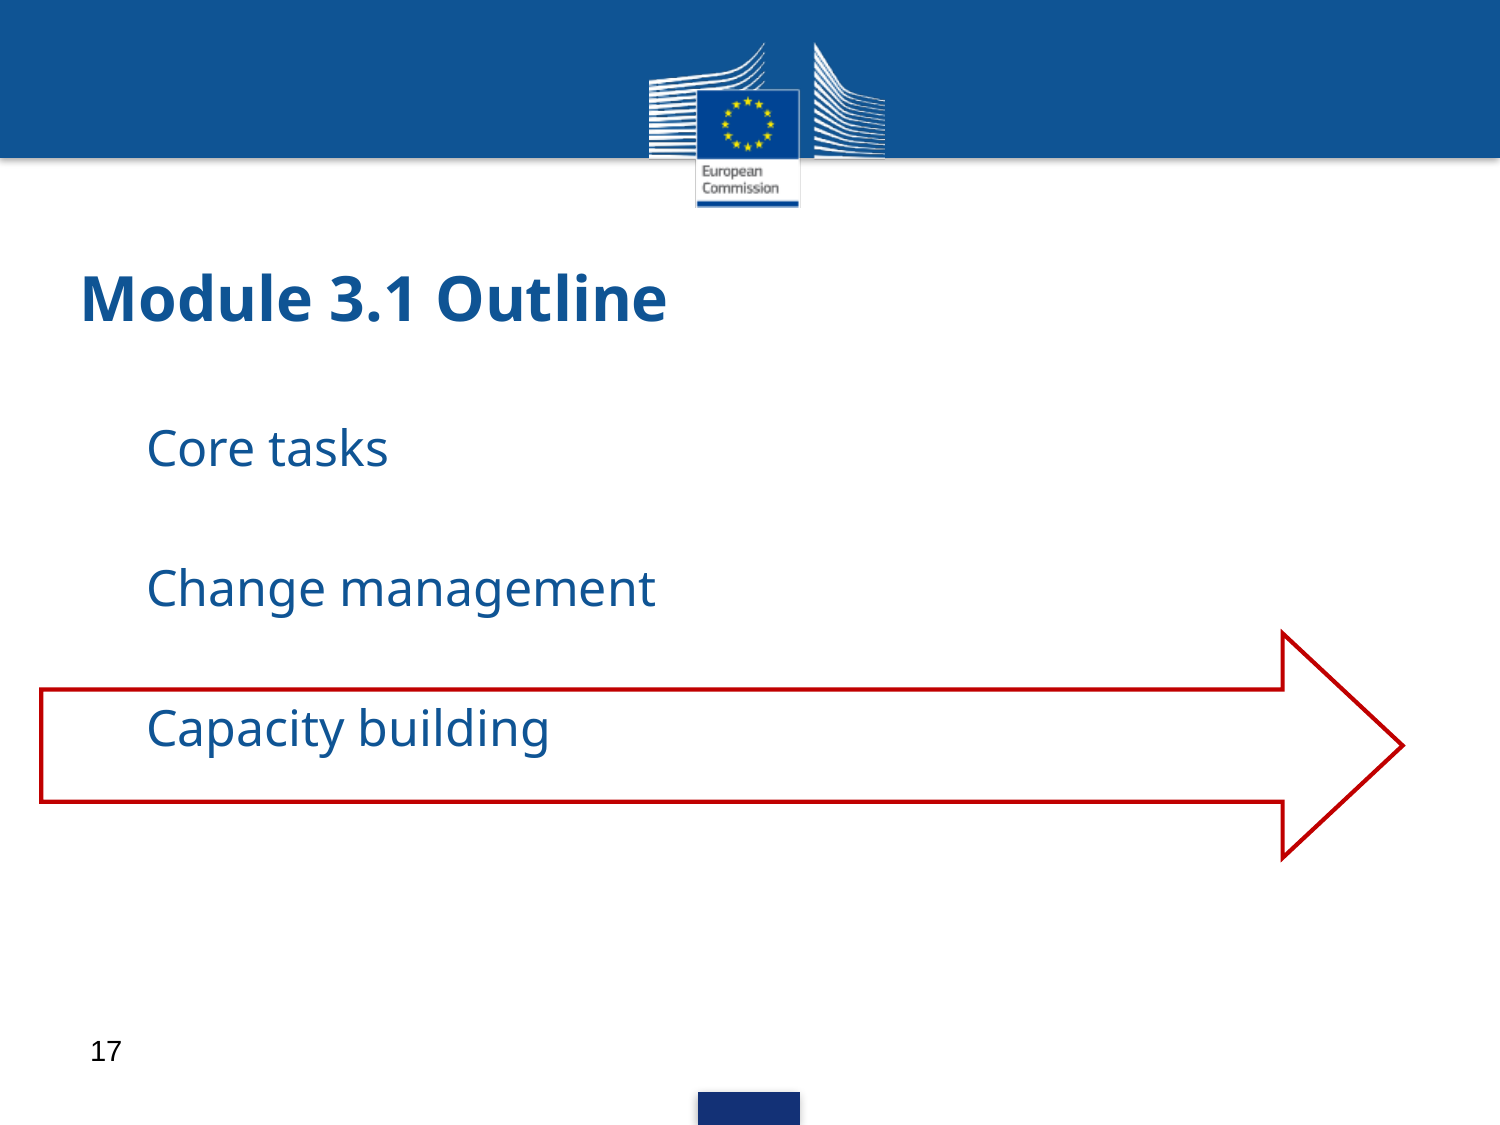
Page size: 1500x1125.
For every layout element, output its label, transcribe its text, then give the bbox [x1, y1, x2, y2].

picture [649, 42, 885, 208]
list Core tasks Change management Capacity building [75, 408, 1425, 988]
slide_number 17 [74, 1024, 426, 1103]
text_box [41, 633, 1403, 858]
title Module 3.1 Outline [64, 219, 1415, 374]
